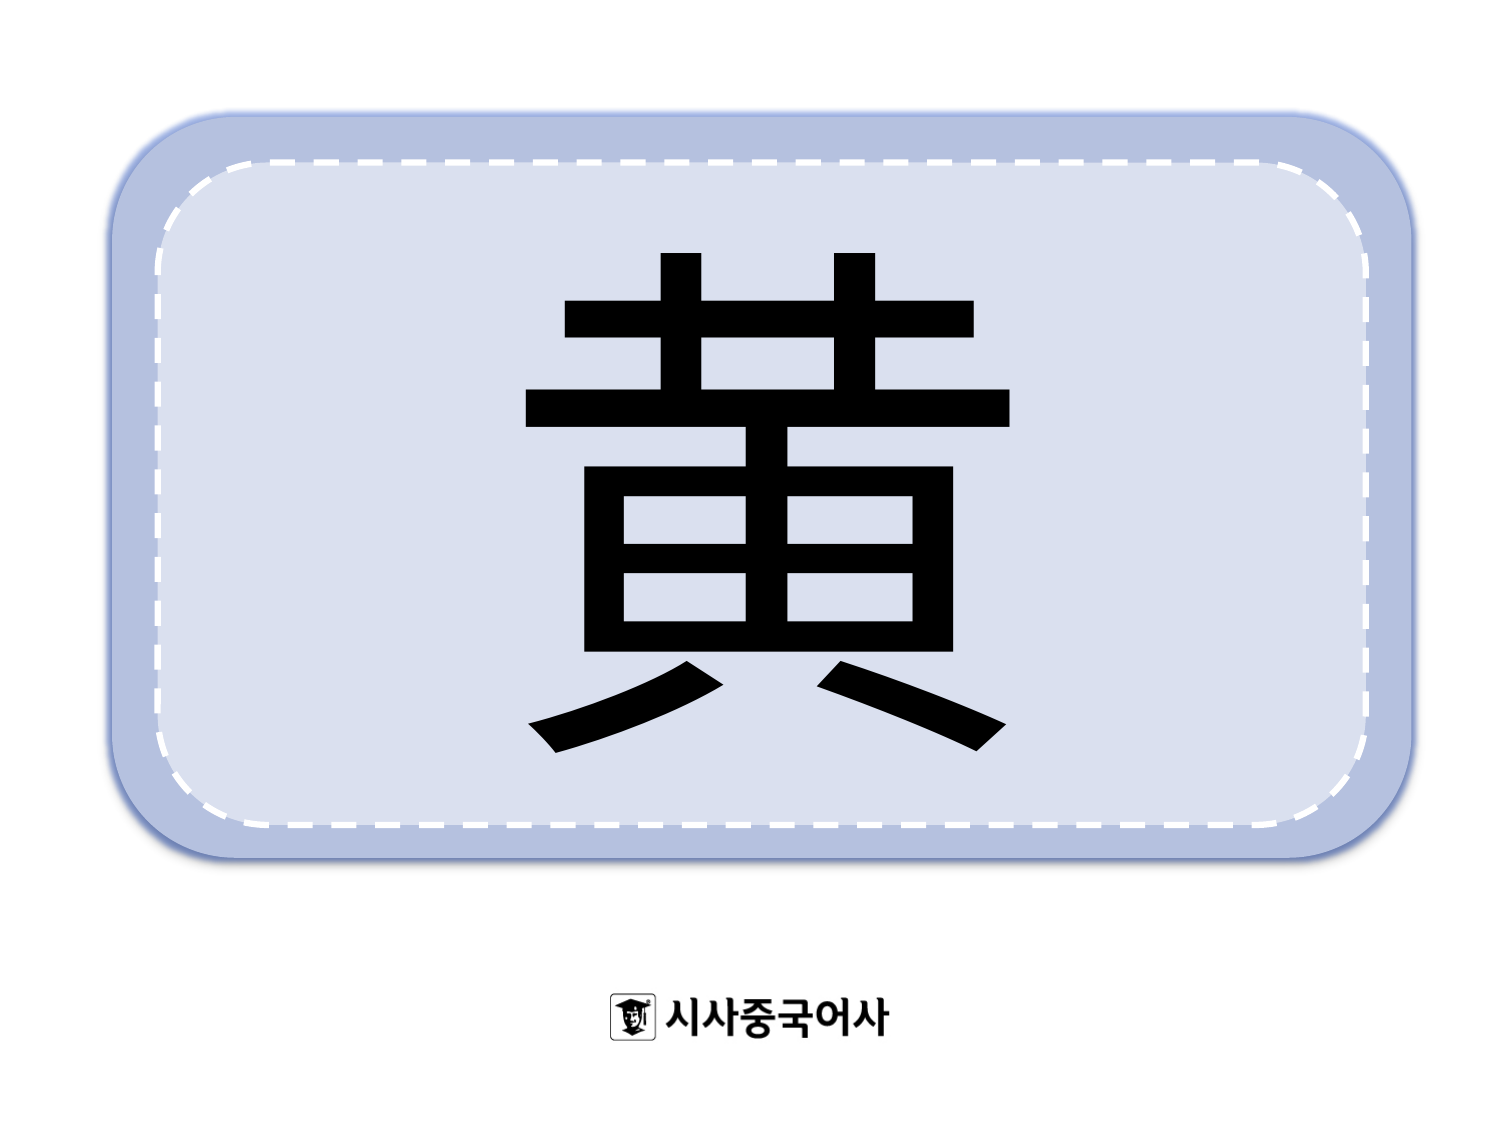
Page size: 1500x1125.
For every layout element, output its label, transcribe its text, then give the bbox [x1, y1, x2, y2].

text_box 黄 [162, 160, 1371, 824]
picture [602, 987, 898, 1047]
